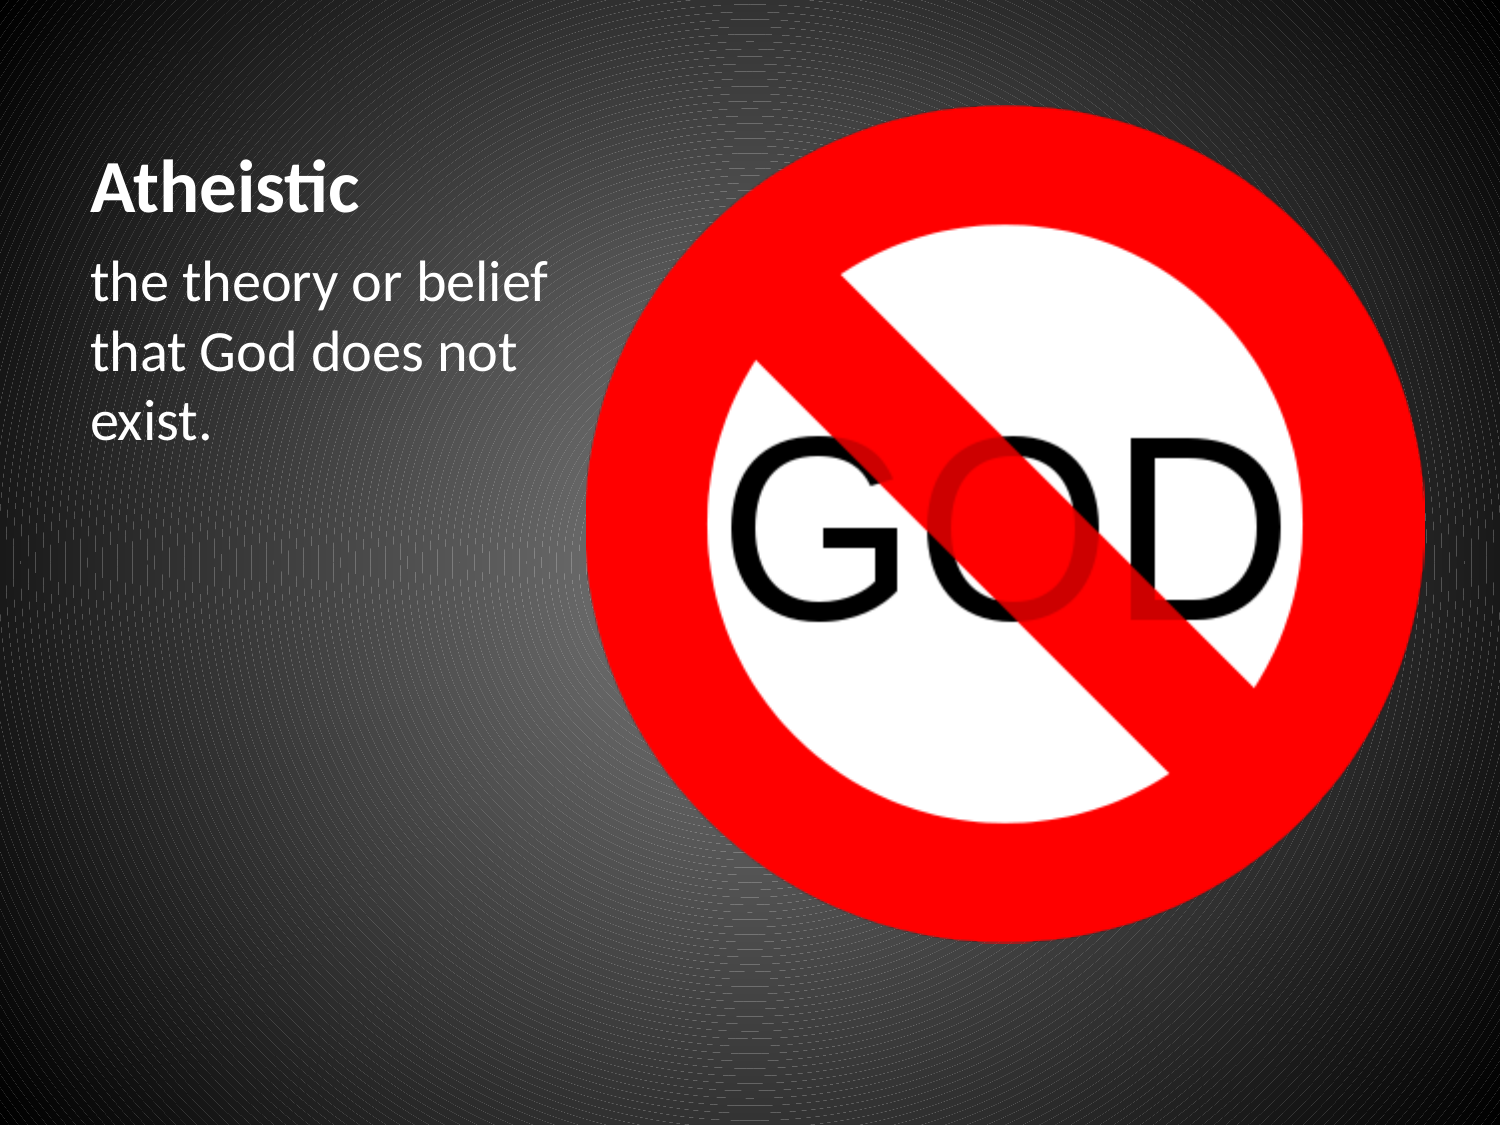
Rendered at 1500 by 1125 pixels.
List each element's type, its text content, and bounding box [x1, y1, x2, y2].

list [586, 44, 1426, 1006]
list the theory or belief that God does not exist. [75, 235, 569, 1005]
title Atheistic [75, 44, 569, 235]
